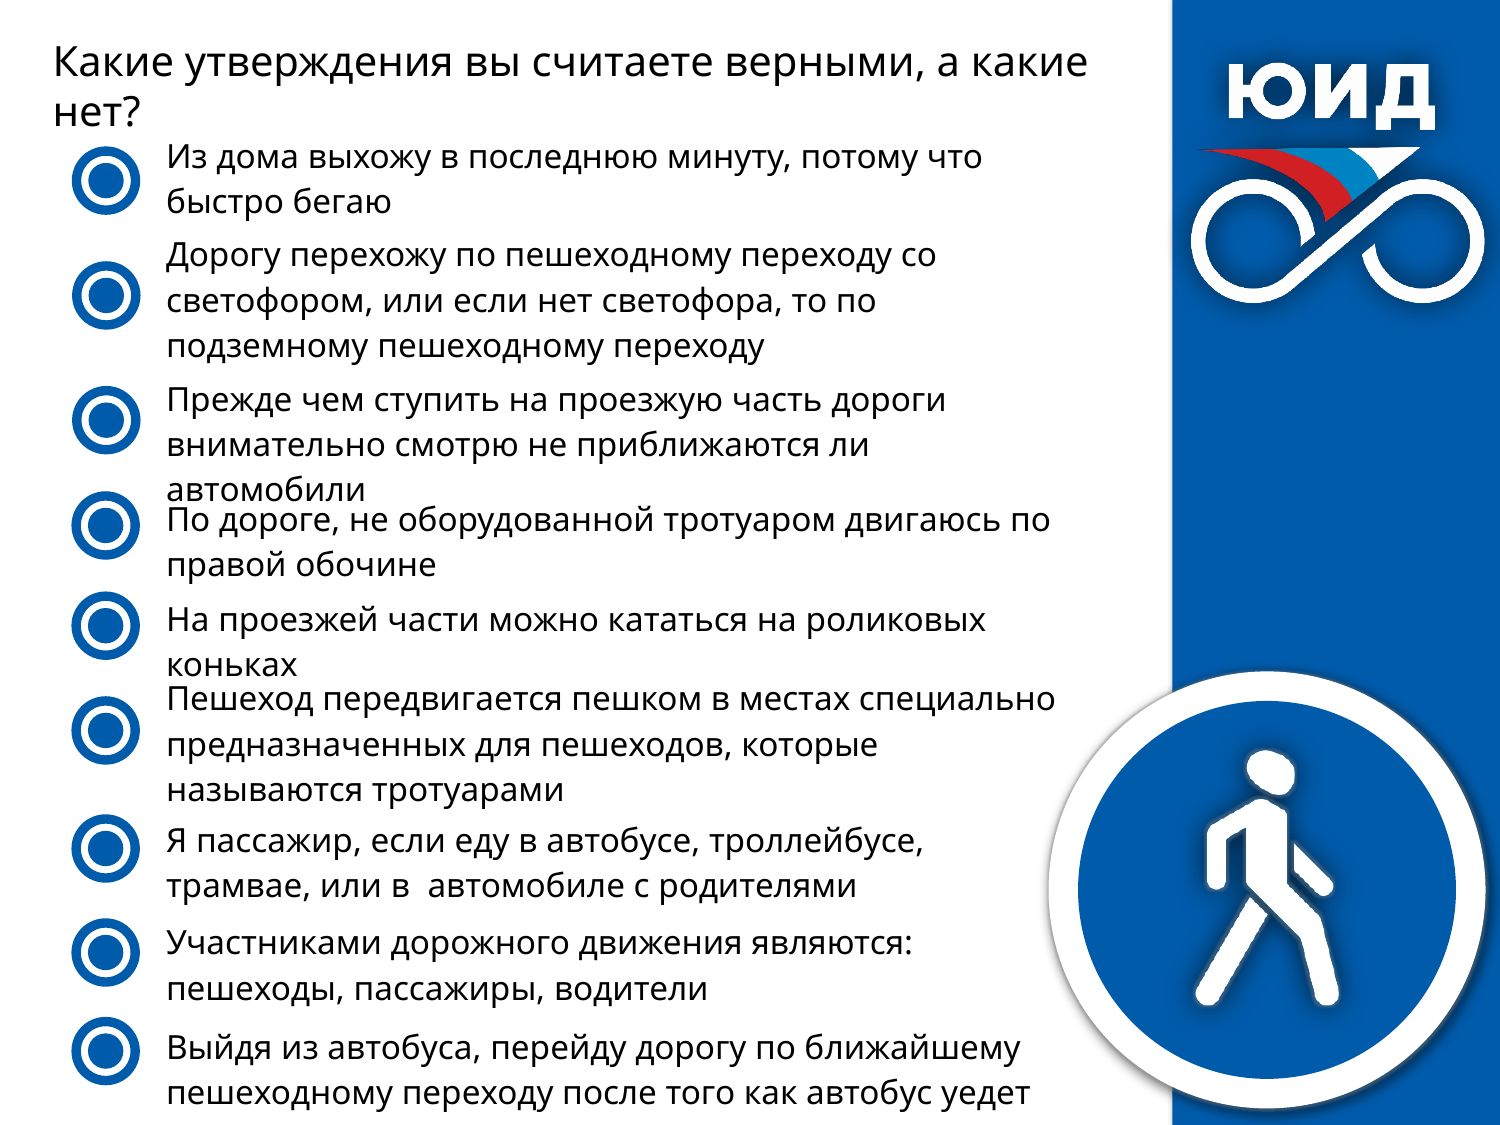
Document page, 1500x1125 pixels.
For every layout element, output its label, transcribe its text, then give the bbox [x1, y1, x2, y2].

table_cell Прежде чем ступить на проезжую часть дороги внимательно смотрю не приближаются ли автомобили [155, 376, 1048, 495]
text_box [1048, 0, 1500, 1125]
table_cell [38, 920, 155, 1024]
table_cell [38, 1024, 155, 1104]
table_cell Я пассажир, если еду в автобусе, троллейбусе, трамвае, или в автомобиле с родителями [155, 817, 1048, 920]
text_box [76, 700, 136, 760]
table_cell [38, 376, 155, 495]
table_cell Дорогу перехожу по пешеходному переходу со светофором, или если нет светофора, то по подземному пешеходному переходу [155, 231, 1048, 376]
table_header Из дома выхожу в последнюю минуту, потому что быстро бегаю [155, 133, 1048, 231]
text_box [76, 818, 136, 879]
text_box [76, 151, 136, 211]
table_cell [38, 595, 155, 675]
text_box Какие утверждения вы считаете верными, а какие нет? [37, 27, 1048, 143]
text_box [76, 596, 136, 656]
table_cell [38, 817, 155, 920]
table_header [38, 133, 155, 231]
table_cell [38, 675, 155, 817]
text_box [76, 922, 136, 983]
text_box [76, 1021, 136, 1081]
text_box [76, 390, 136, 450]
table_cell Участниками дорожного движения являются: пешеходы, пассажиры, водители [155, 920, 1048, 1024]
table_cell На проезжей части можно кататься на роликовых коньках [155, 595, 1048, 675]
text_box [76, 265, 136, 325]
table_cell [38, 231, 155, 376]
table_cell [38, 495, 155, 595]
table_cell По дороге, не оборудованной тротуаром двигаюсь по правой обочине [155, 495, 1048, 595]
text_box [76, 495, 136, 555]
table_cell Выйдя из автобуса, перейду дорогу по ближайшему пешеходному переходу после того как автобус уедет [155, 1024, 1048, 1104]
table_cell Пешеход передвигается пешком в местах специально предназначенных для пешеходов, которые называются тротуарами [155, 675, 1048, 817]
